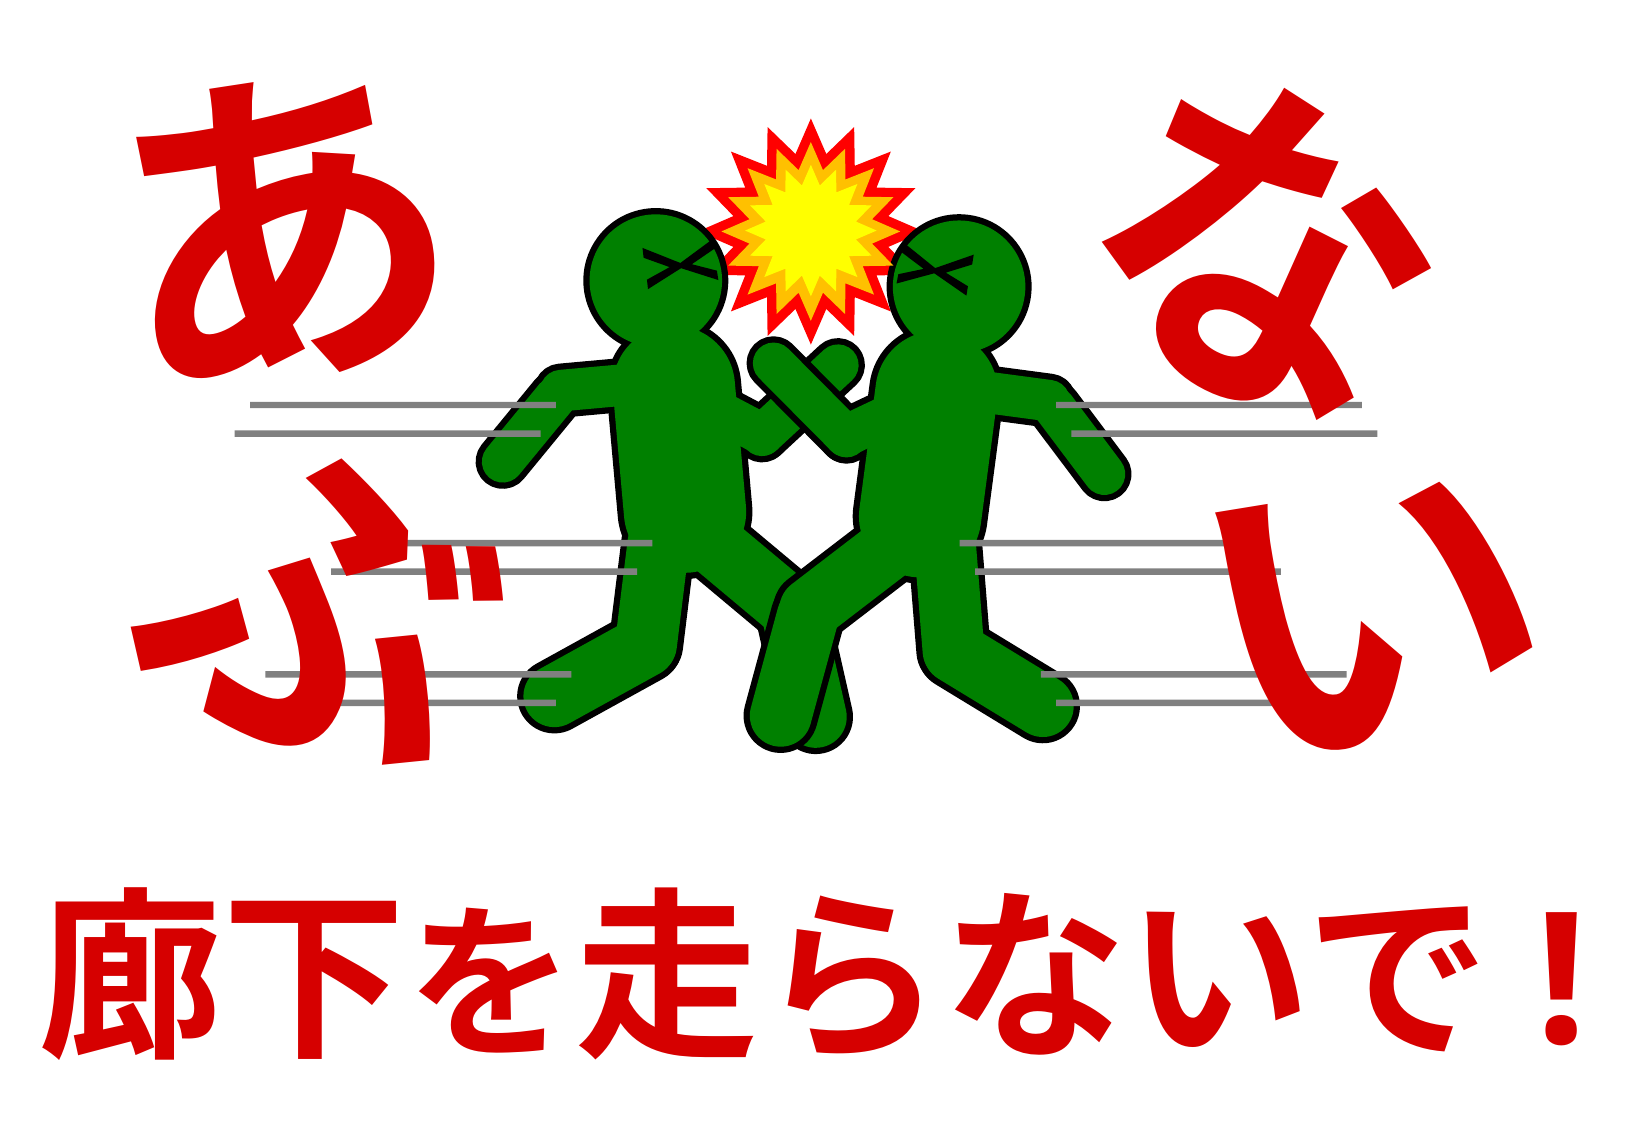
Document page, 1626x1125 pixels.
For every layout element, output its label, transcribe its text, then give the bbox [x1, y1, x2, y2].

text_box あ [57, 0, 423, 465]
text_box な [1124, 0, 1518, 375]
text_box ぶ [69, 448, 431, 858]
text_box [234, 118, 1378, 750]
text_box 廊下を走らないで! [0, 852, 1625, 1088]
text_box い [1206, 355, 1573, 842]
